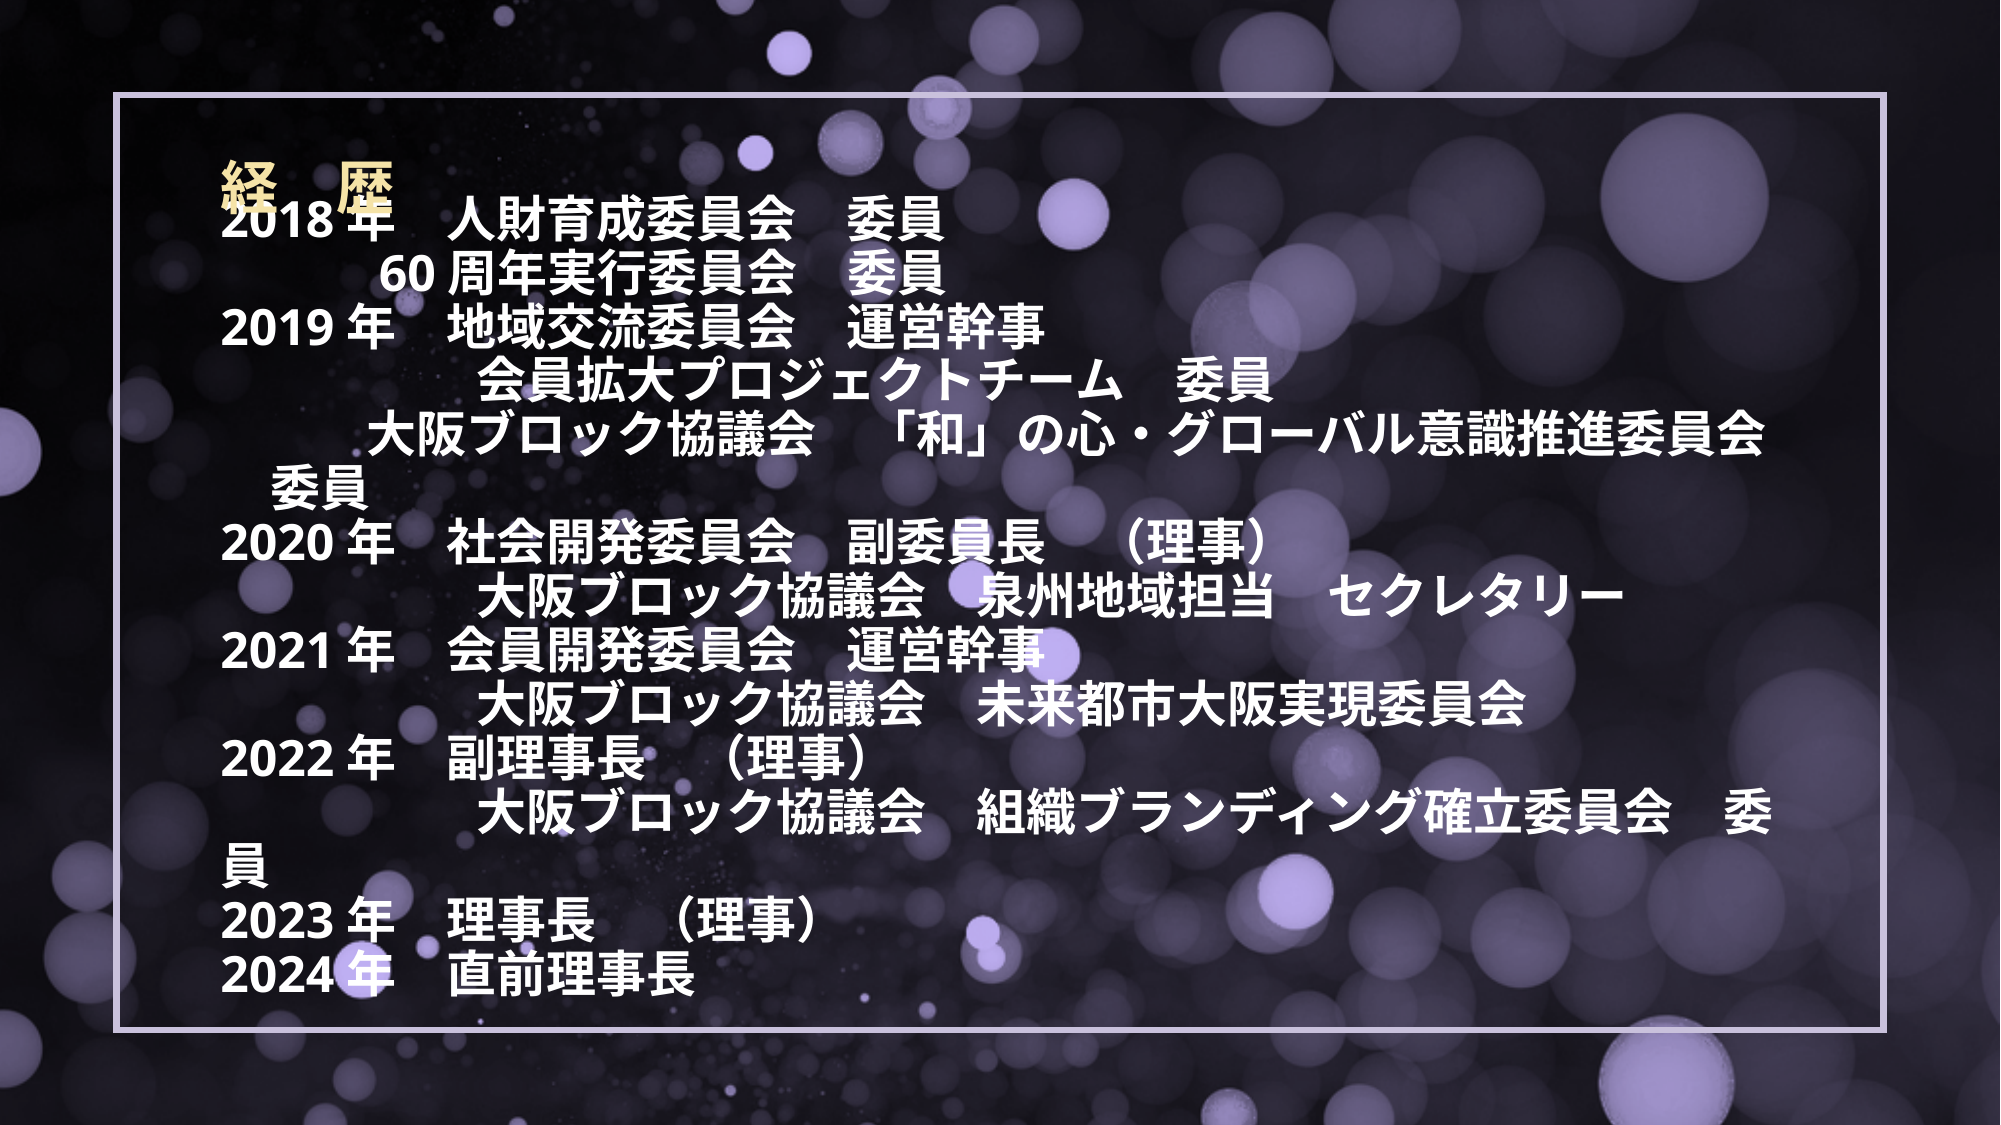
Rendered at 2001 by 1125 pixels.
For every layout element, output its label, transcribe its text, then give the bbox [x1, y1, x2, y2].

list 経 歴 [205, 151, 970, 227]
title 2018年 人財育成委員会 委員 60周年実行委員会 委員 2019年 地域交流委員会 運営幹事 会員拡大プロジェクトチーム 委員 大阪ブロック協議会 「和」の心・グローバル意識推進委員会 委員 2020年 社会開発委員会 副委員長 （理事） 大阪ブロック協議会 泉州地域担当 セクレタリー 2021年 会員開発委員会 運営幹事 大阪ブロック協議会 未来都市大阪実現委員会 2022年 副理事長 （理事） 大阪ブロック協議会 組織ブランディング確立委員会 委員 2023年 理事長 （理事） 2024年 直前理事長 [205, 326, 1829, 1039]
